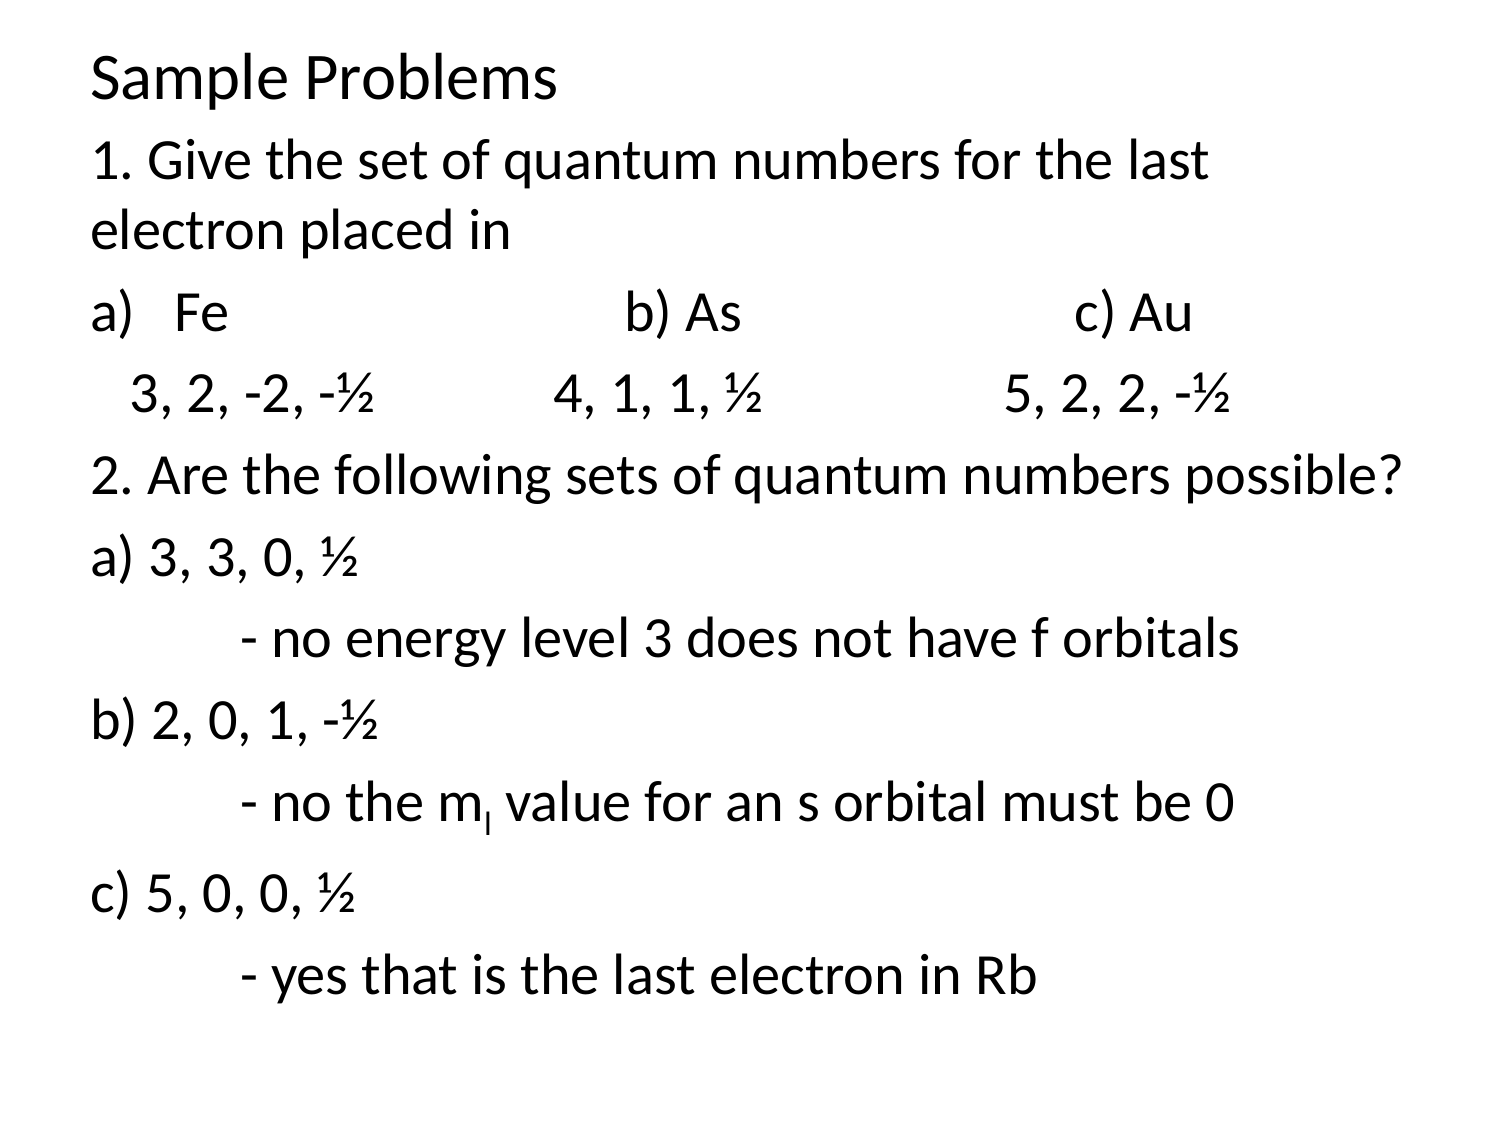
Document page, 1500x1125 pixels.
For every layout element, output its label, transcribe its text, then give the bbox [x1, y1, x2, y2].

title Sample Problems [74, 44, 1426, 103]
list 1. Give the set of quantum numbers for the last electron placed in Fe b) As c) Au 3, 2, -2, -½ 4, 1, 1, ½ 5, 2, 2, -½ 2. Are the following sets of quantum numbers possible? a) 3, 3, 0, ½ - no energy level 3 does not have f orbitals b) 2, 0, 1, -½ - no the ml value for an s orbital must be 0 c) 5, 0, 0, ½ - yes that is the last electron in Rb [74, 113, 1426, 1059]
